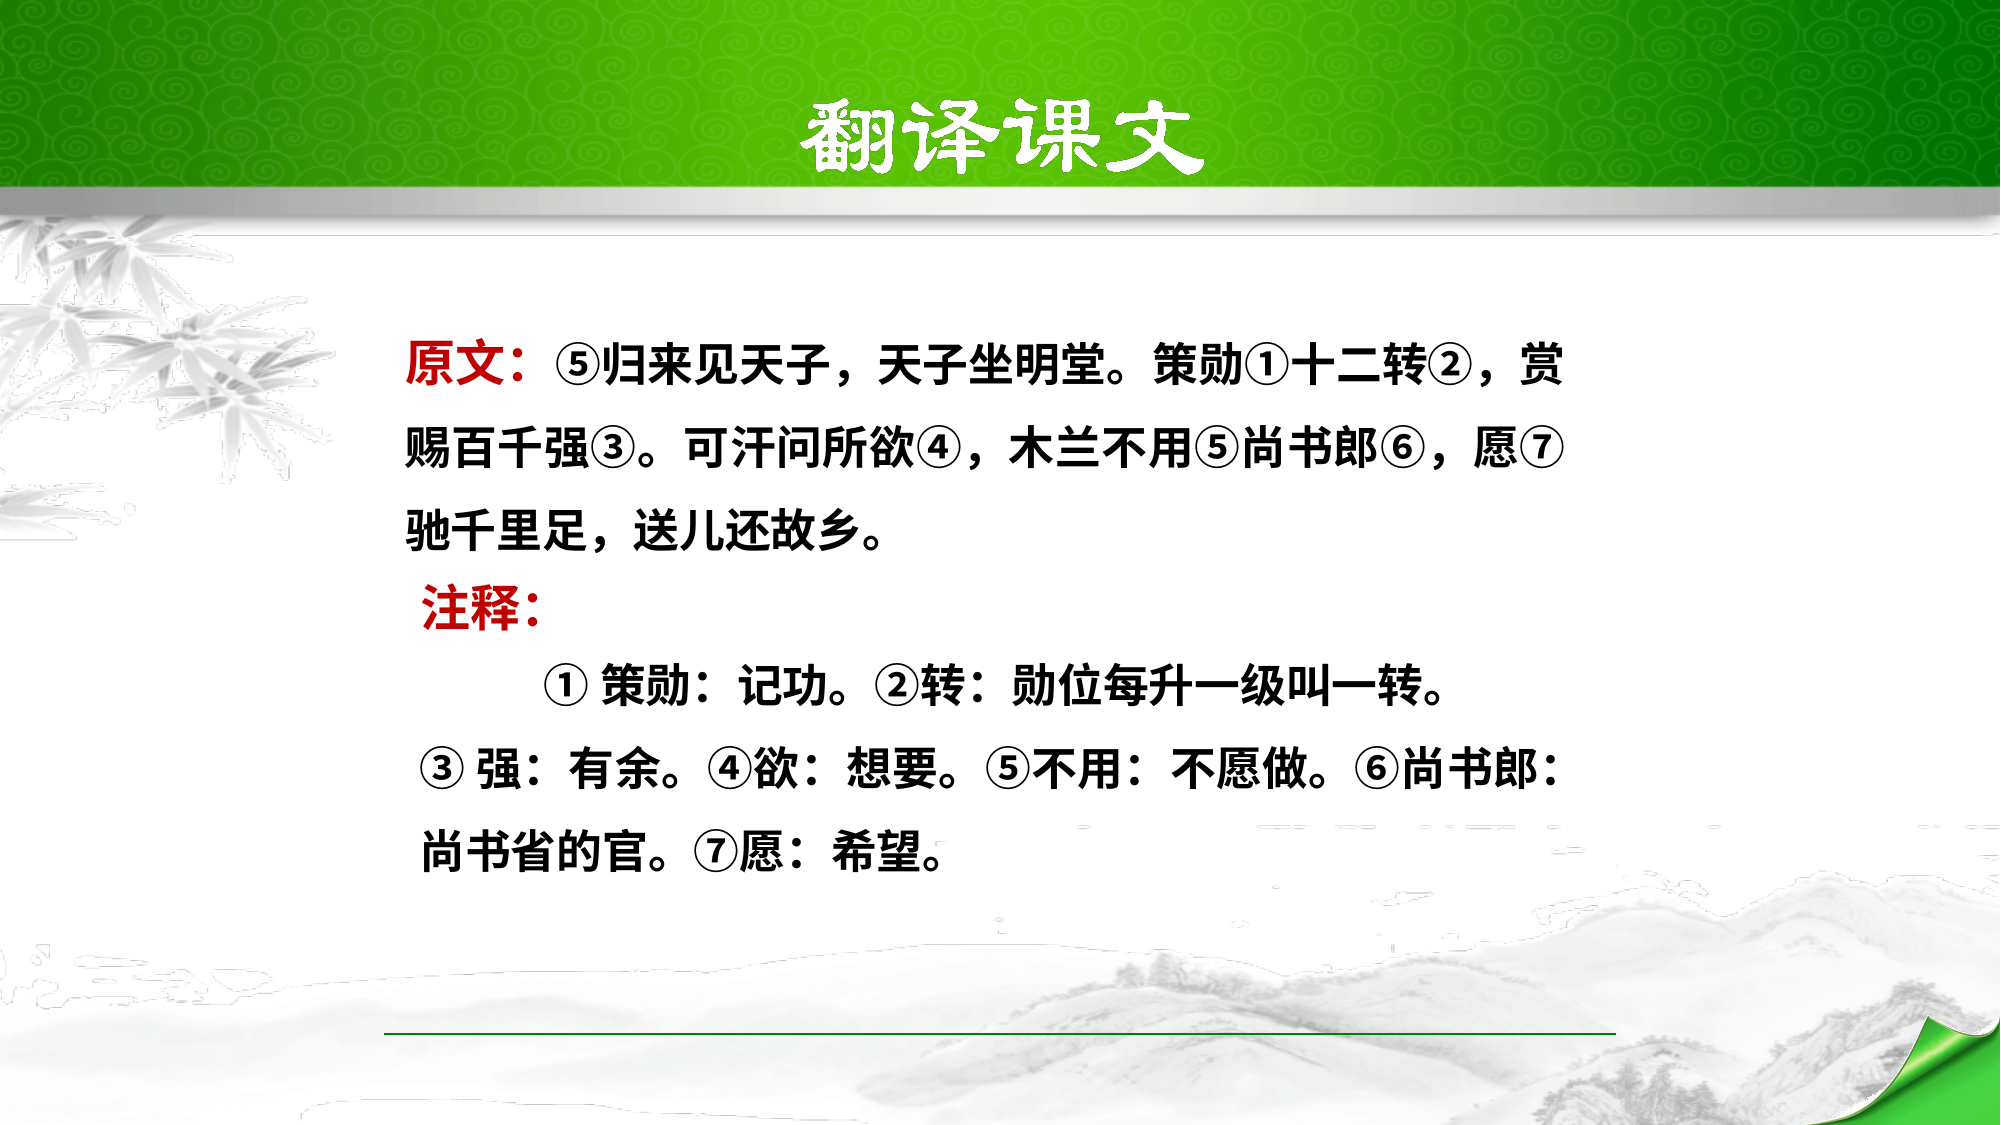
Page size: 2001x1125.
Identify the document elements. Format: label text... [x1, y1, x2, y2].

text_box 注释： [405, 581, 597, 644]
text_box ①策勋：记功。②转：勋位每升一级叫一转。 ③强：有余。④欲：想要。⑤不用：不愿做。⑥尚书郎：尚书省的官。⑦愿：希望。 [404, 615, 1600, 776]
picture [0, 779, 2000, 1125]
picture [0, 0, 2000, 570]
